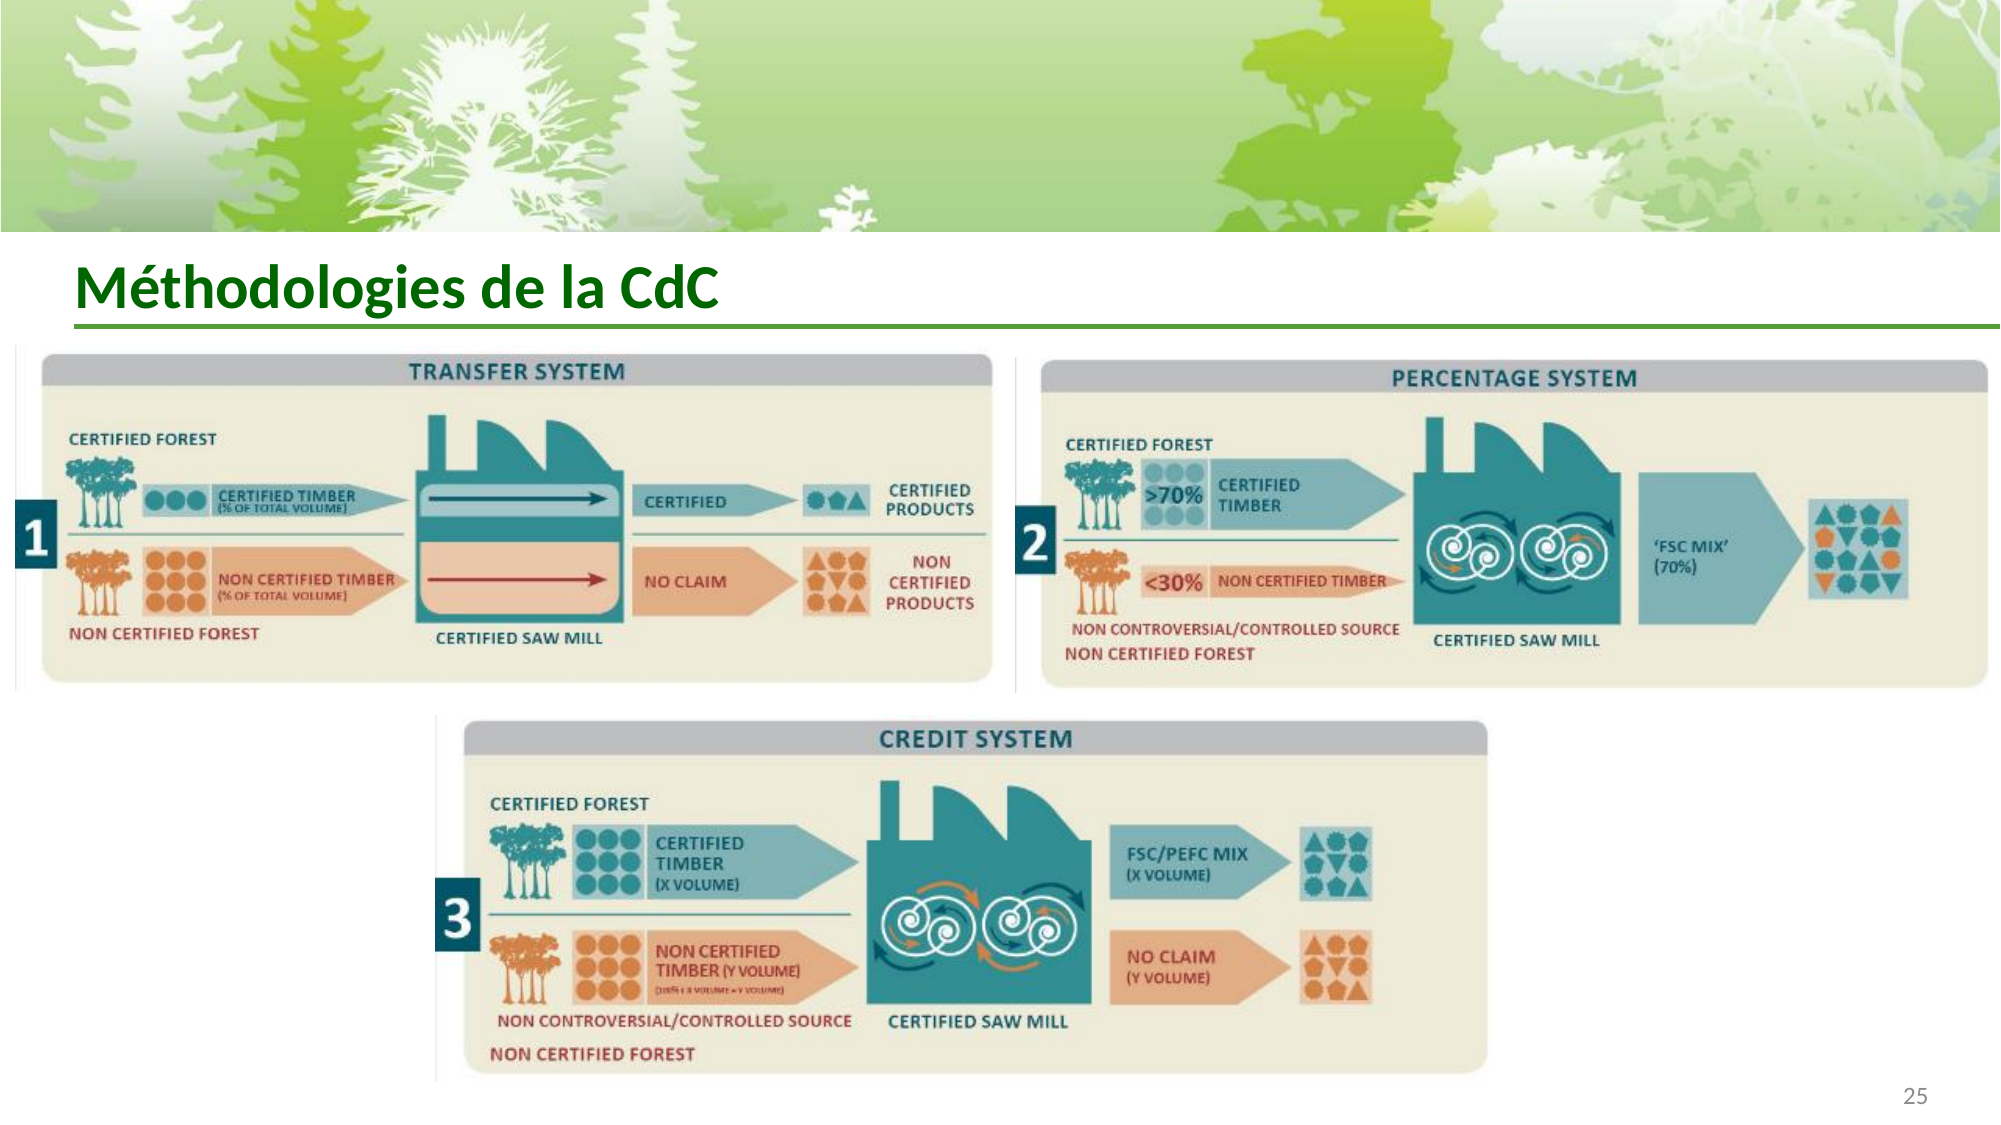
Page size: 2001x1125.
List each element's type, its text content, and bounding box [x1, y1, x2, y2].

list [15, 345, 1001, 691]
slide_number 25 [1493, 1065, 1944, 1125]
picture [435, 715, 1494, 1082]
picture [0, 0, 2000, 232]
picture [1015, 357, 1993, 693]
title Méthodologies de la CdC [59, 179, 1785, 397]
